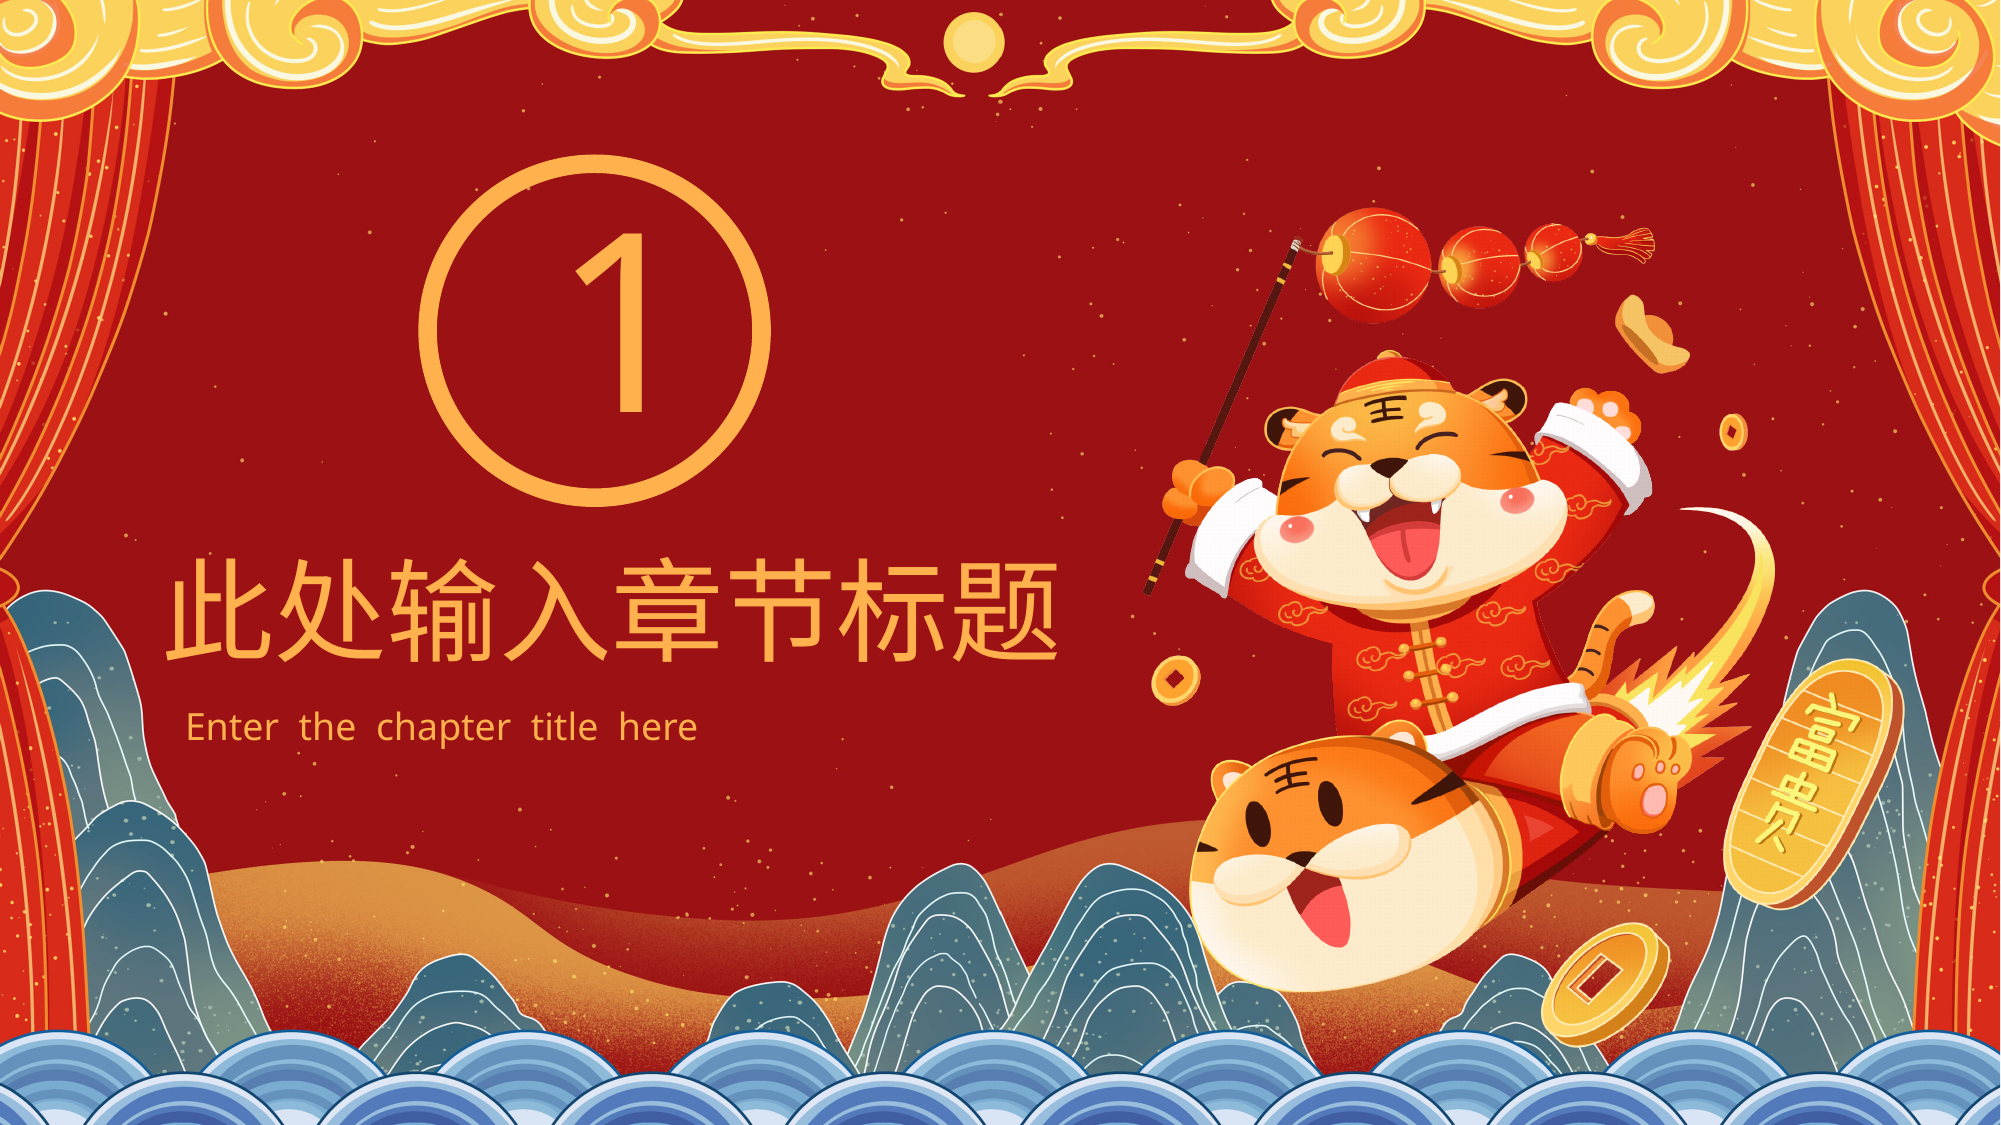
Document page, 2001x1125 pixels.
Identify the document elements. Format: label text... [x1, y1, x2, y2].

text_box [146, 533, 1099, 756]
text_box [417, 162, 772, 509]
text_box 1 [538, 155, 651, 470]
picture [0, 0, 2001, 1125]
